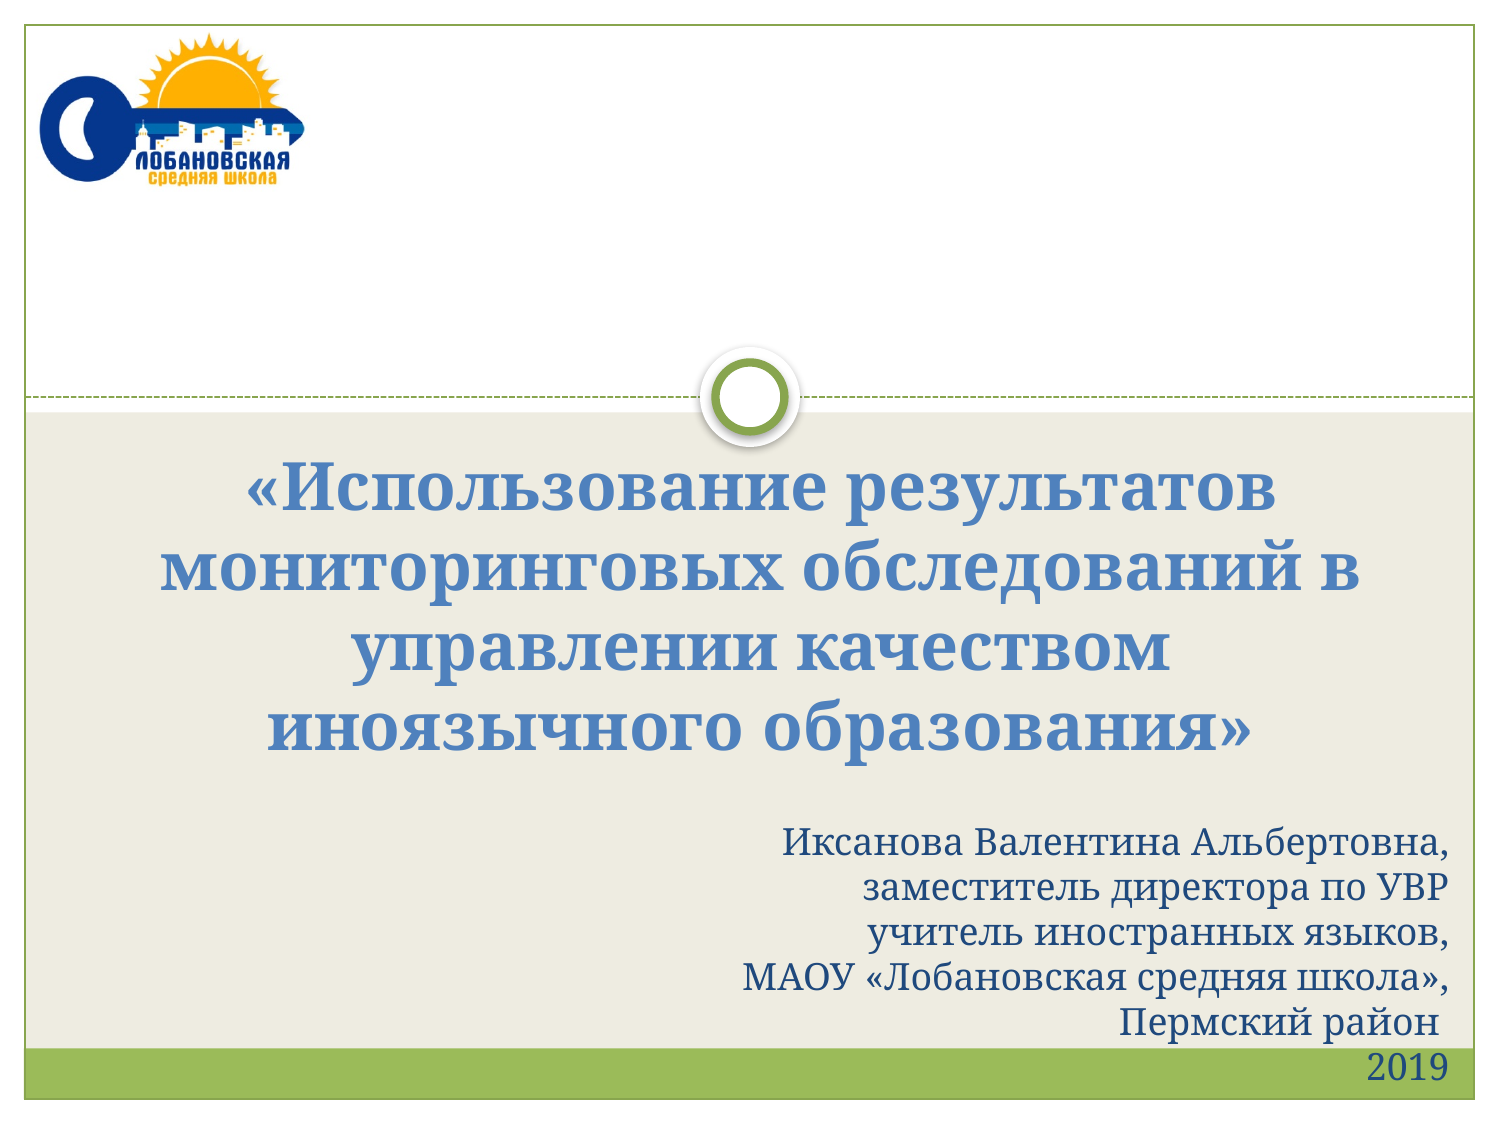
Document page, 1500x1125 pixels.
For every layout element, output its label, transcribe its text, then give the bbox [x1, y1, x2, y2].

text_box Иксанова Валентина Альбертовна, заместитель директора по УВР учитель иностранных языков, МАОУ «Лобановская средняя школа», Пермский район 2019 [679, 810, 1465, 1096]
title «Использование результатов мониторинговых обследований в управлении качеством иноязычного образования» [123, 397, 1399, 1012]
picture [29, 30, 314, 196]
